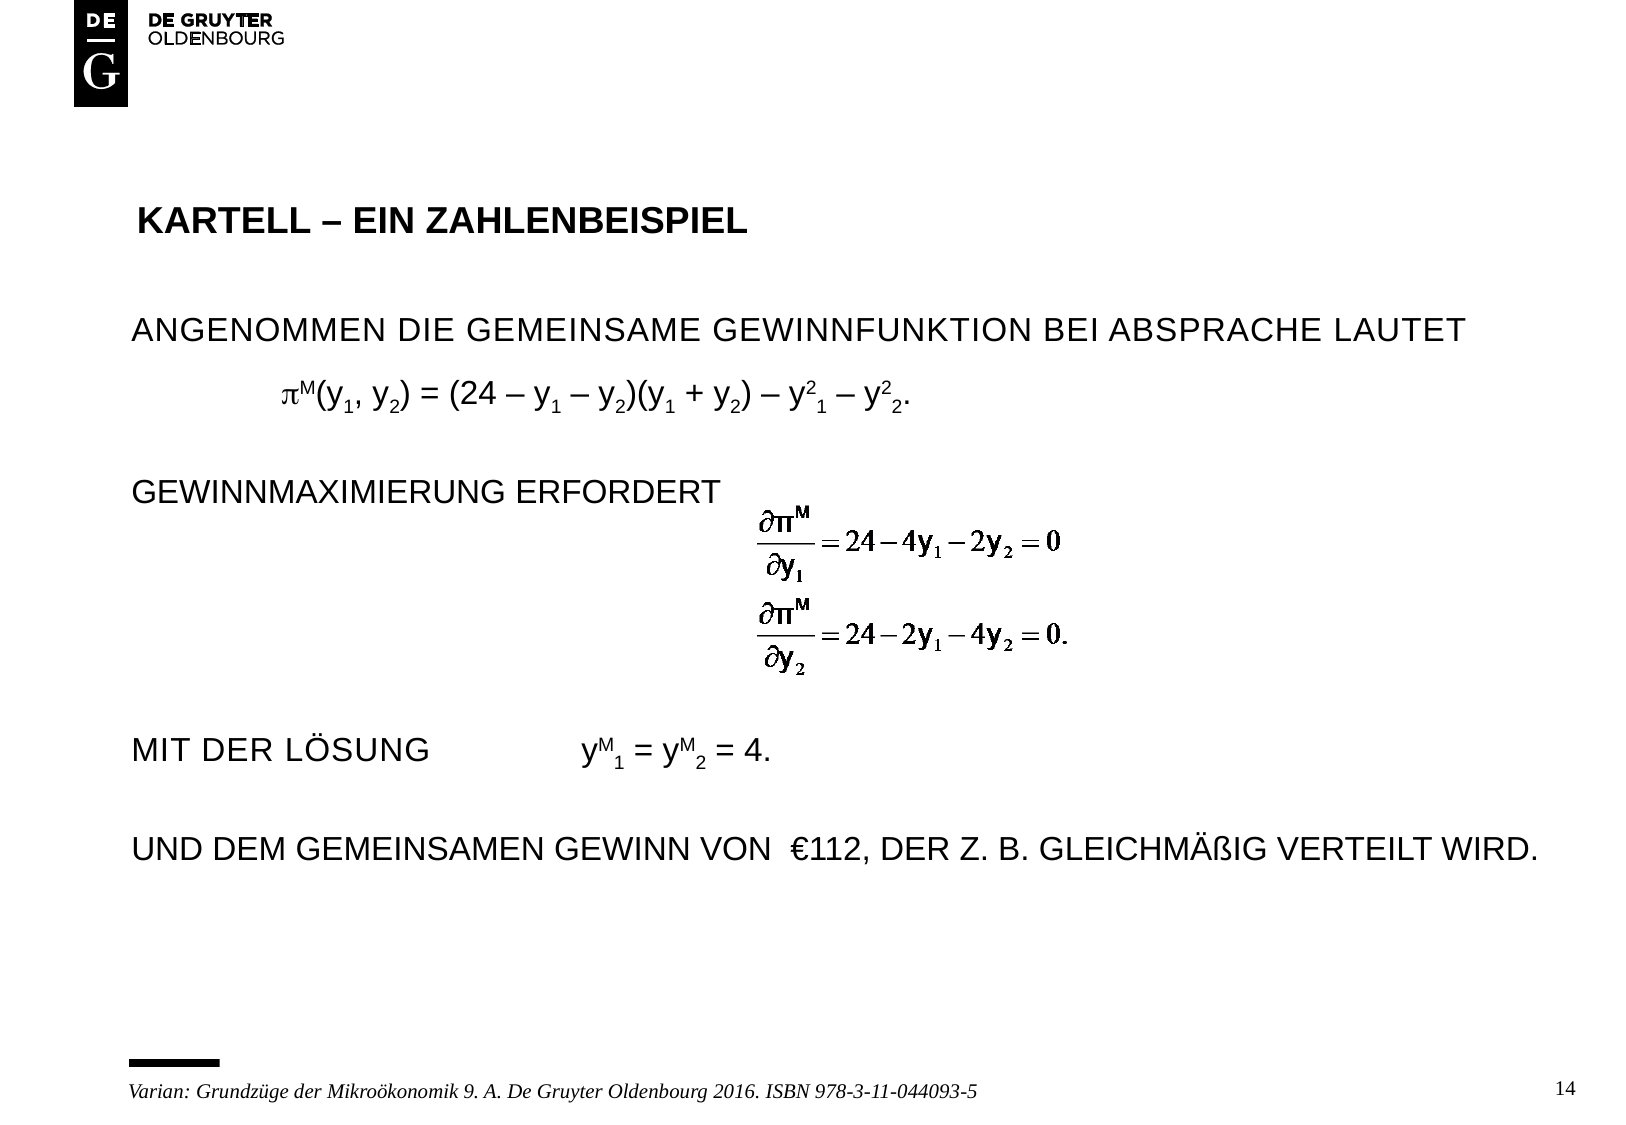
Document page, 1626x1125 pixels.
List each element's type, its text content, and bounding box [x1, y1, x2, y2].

picture [751, 498, 1070, 679]
slide_number 14 [1554, 1074, 1614, 1104]
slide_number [128, 1077, 1539, 1108]
title KARTELL – EIN ZAHLENBEISPIEL [136, 195, 1564, 250]
list ANGENOMMEN DIE GEMEINSAME GEWINNFUNKTION BEI ABSPRACHE LAUTET M(y1, y2) = (24 – y1 – y2)(y1 + y2) – y21 – y22. GEWINNMAXIMIERUNG ERFORDERT MIT DER LÖSUNG yM1 = yM2 = 4. UND DEM GEMEINSAMEN GEWINN VON €112, DER Z. B. GLEICHMÄßIG VERTEILT WIRD. [131, 308, 1558, 911]
